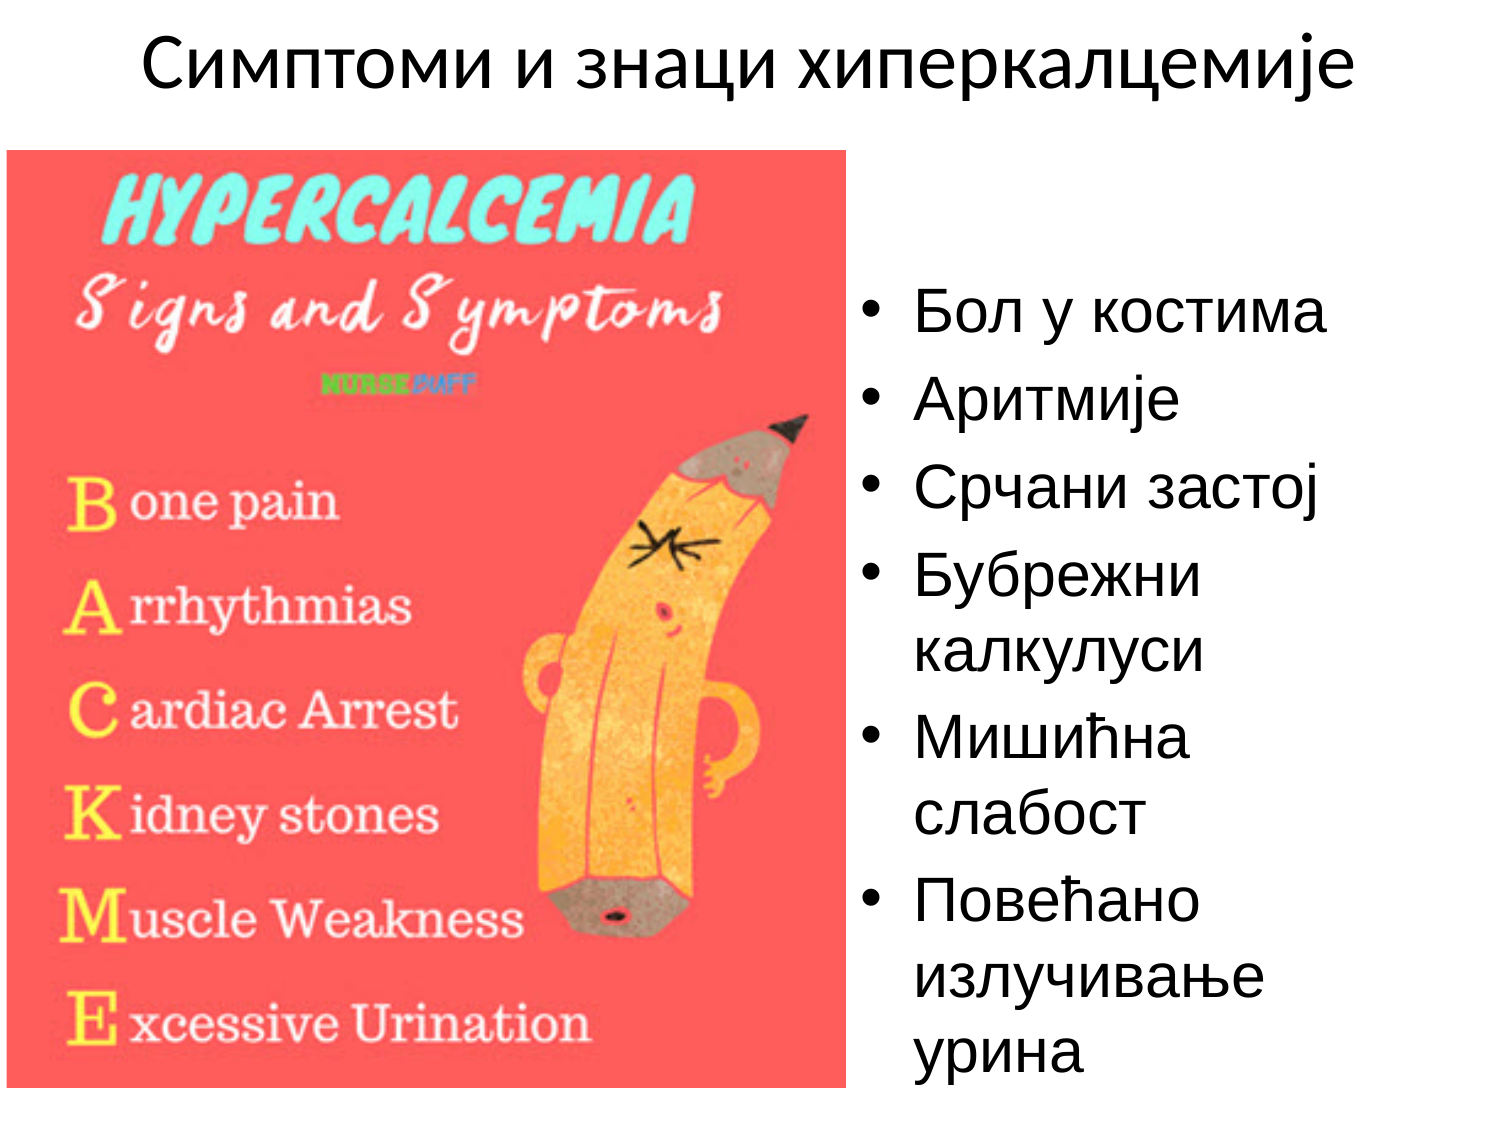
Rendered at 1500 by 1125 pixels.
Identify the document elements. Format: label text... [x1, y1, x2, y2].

list Бол у костима Аритмије Срчани застој Бубрежни калкулуси Мишићна слабост Повећано излучивање урина [845, 262, 1425, 1100]
picture [6, 149, 847, 1088]
title Симптоми и знаци хиперкалцемије [75, 0, 1425, 150]
